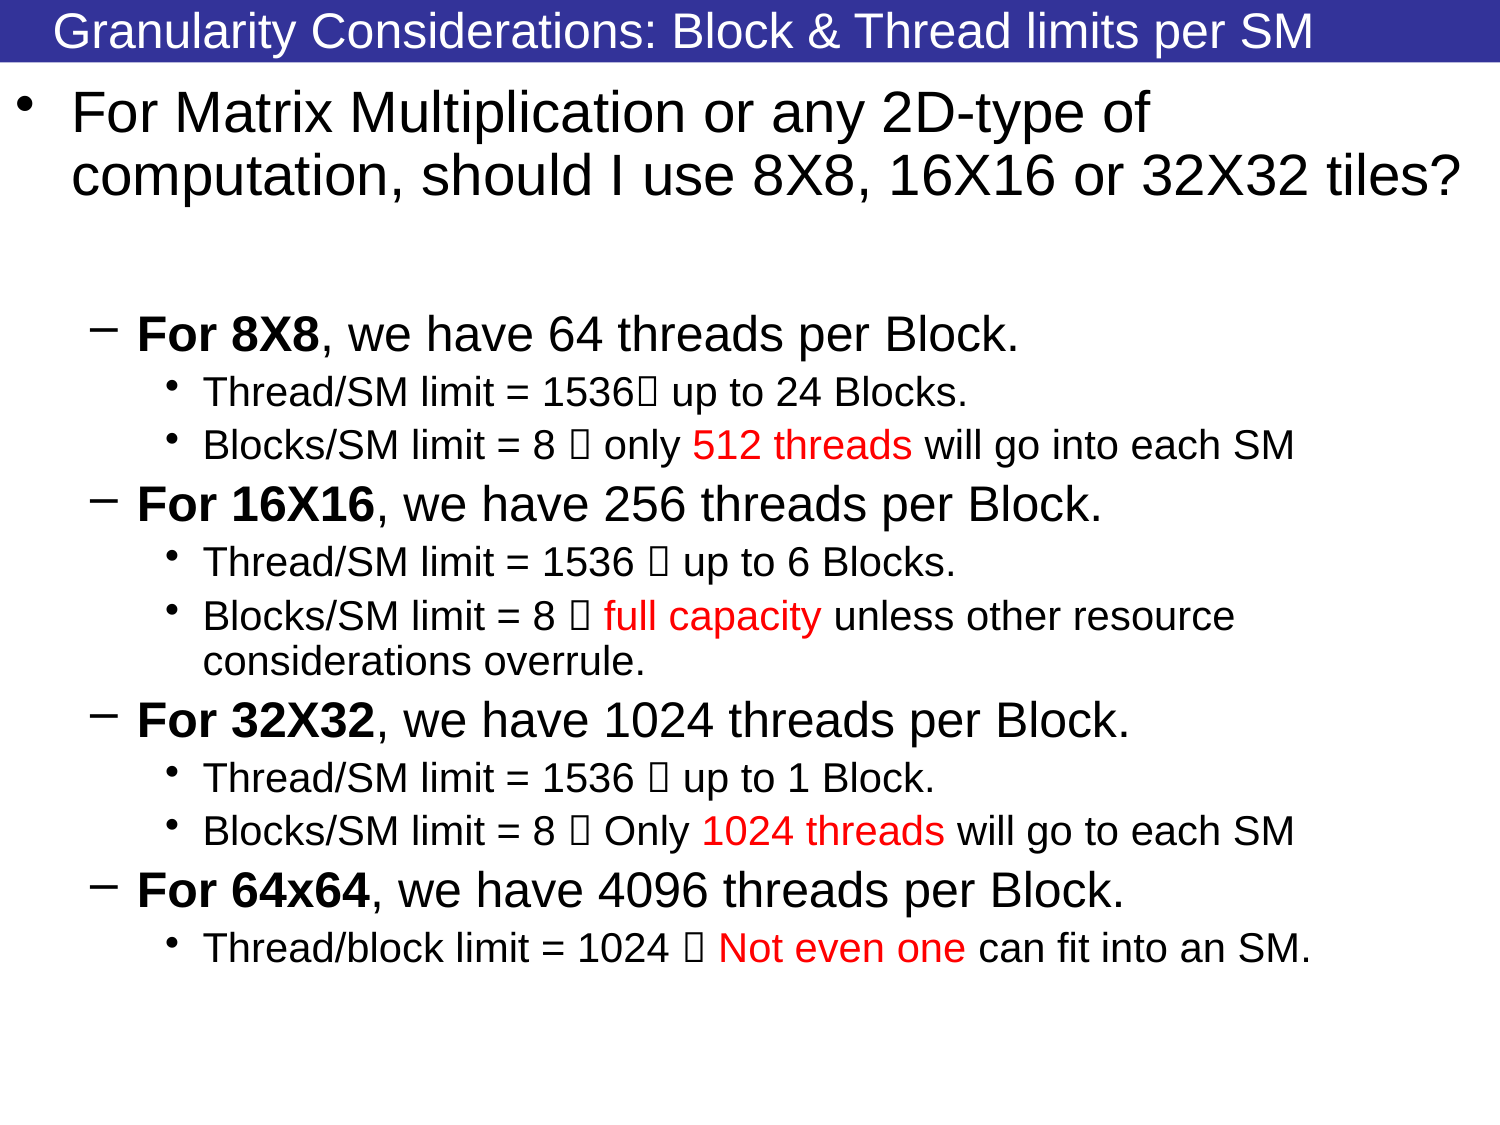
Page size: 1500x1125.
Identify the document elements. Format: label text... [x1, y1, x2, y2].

title Granularity Considerations: Block & Thread limits per SM [37, 7, 1426, 51]
list For Matrix Multiplication or any 2D-type of computation, should I use 8X8, 16X16 or 32X32 tiles? For 8X8, we have 64 threads per Block. Thread/SM limit = 1536 up to 24 Blocks. Blocks/SM limit = 8  only 512 threads will go into each SM For 16X16, we have 256 threads per Block. Thread/SM limit = 1536  up to 6 Blocks. Blocks/SM limit = 8  full capacity unless other resource considerations overrule. For 32X32, we have 1024 threads per Block. Thread/SM limit = 1536  up to 1 Block. Blocks/SM limit = 8  Only 1024 threads will go to each SM For 64x64, we have 4096 threads per Block. Thread/block limit = 1024  Not even one can fit into an SM. [0, 74, 1500, 1013]
